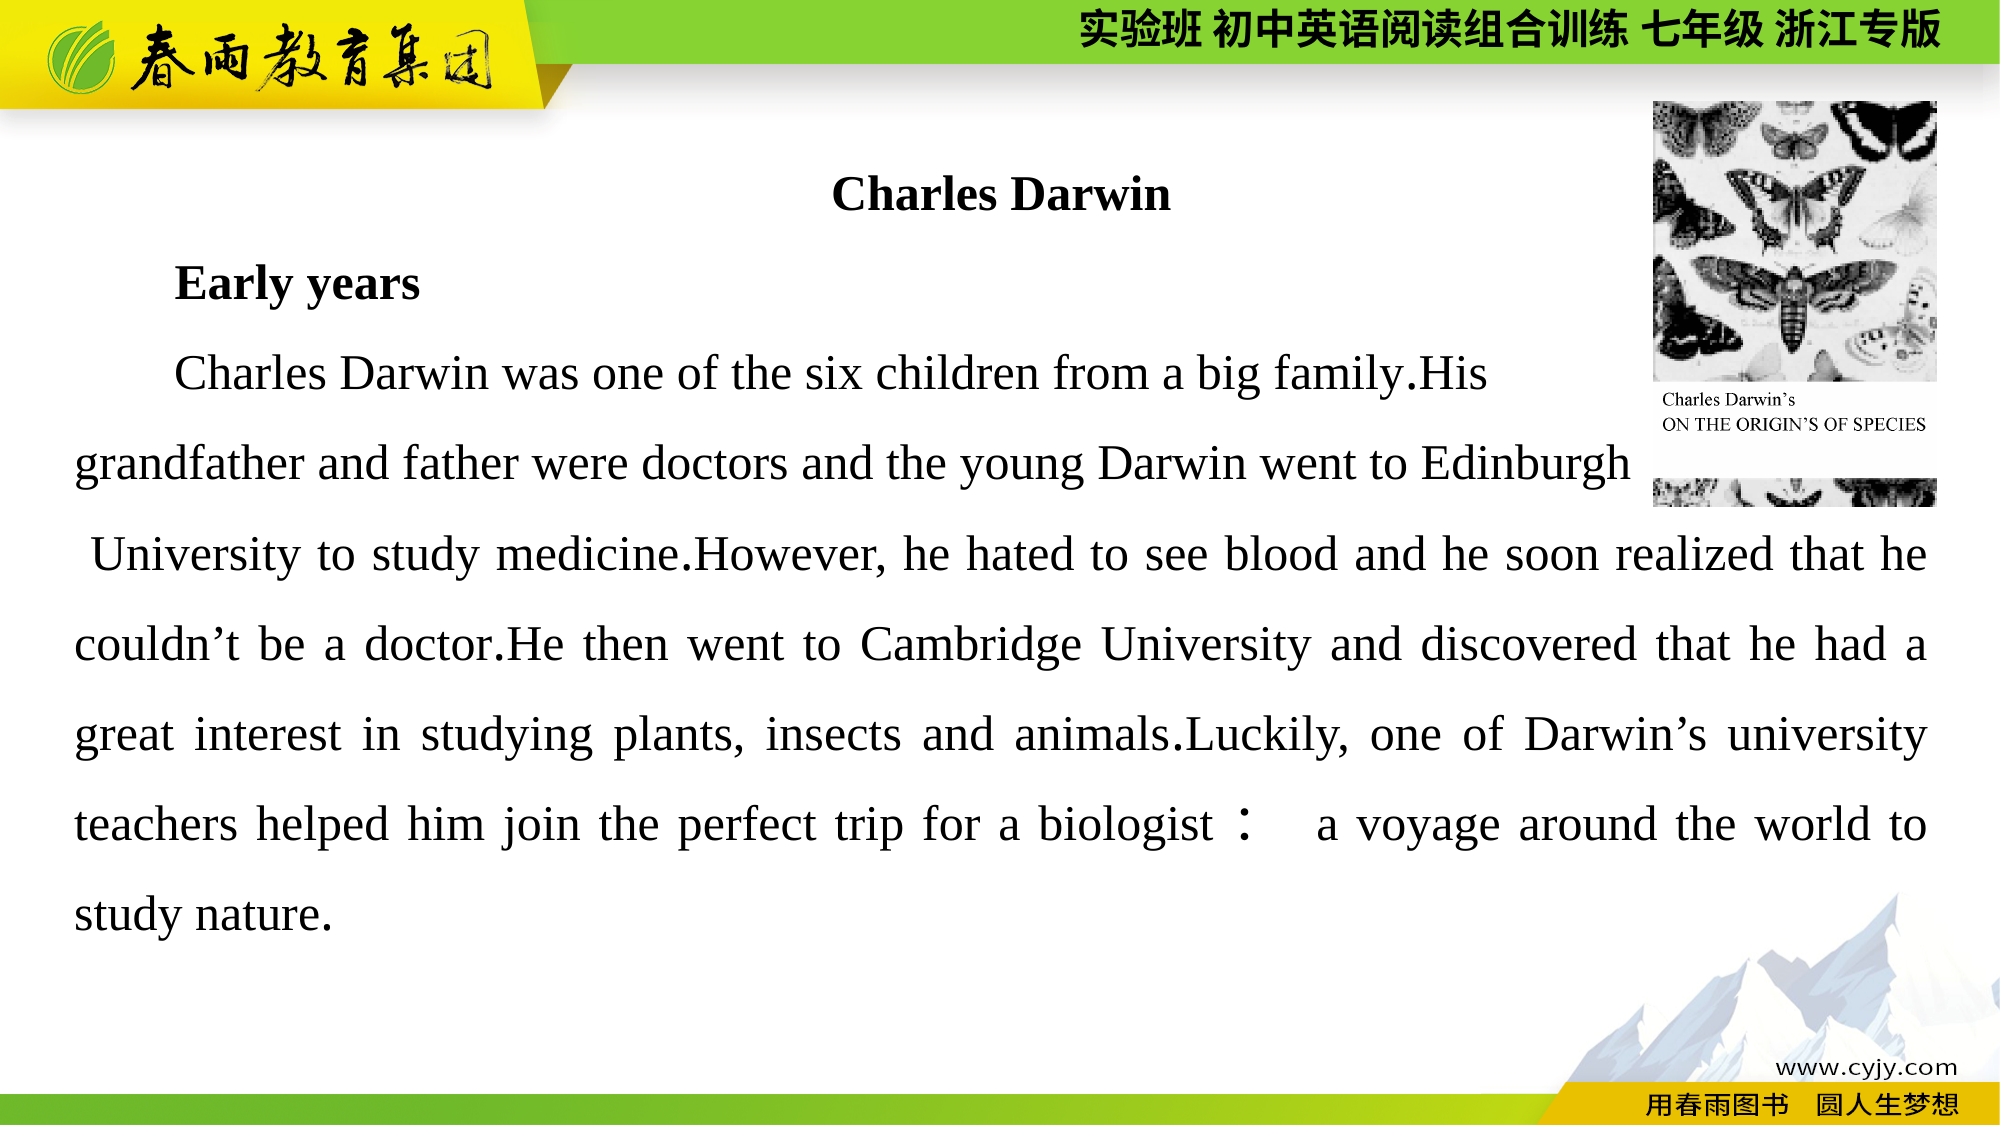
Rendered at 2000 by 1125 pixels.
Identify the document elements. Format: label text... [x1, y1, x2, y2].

list Charles Darwin Early years Charles Darwin was one of the six children from a big family.His grandfather and father were doctors and the young Darwin went to Edinburgh University to study medicine.However, he hated to see blood and he soon realized that he couldn’t be a doctor.He then went to Cambridge University and discovered that he had a great interest in studying plants, insects and animals.Luckily, one of Darwin’s university teachers helped him join the perfect trip for a biologist： a voyage around the world to study nature. [59, 122, 1944, 956]
picture [0, 0, 2000, 1125]
